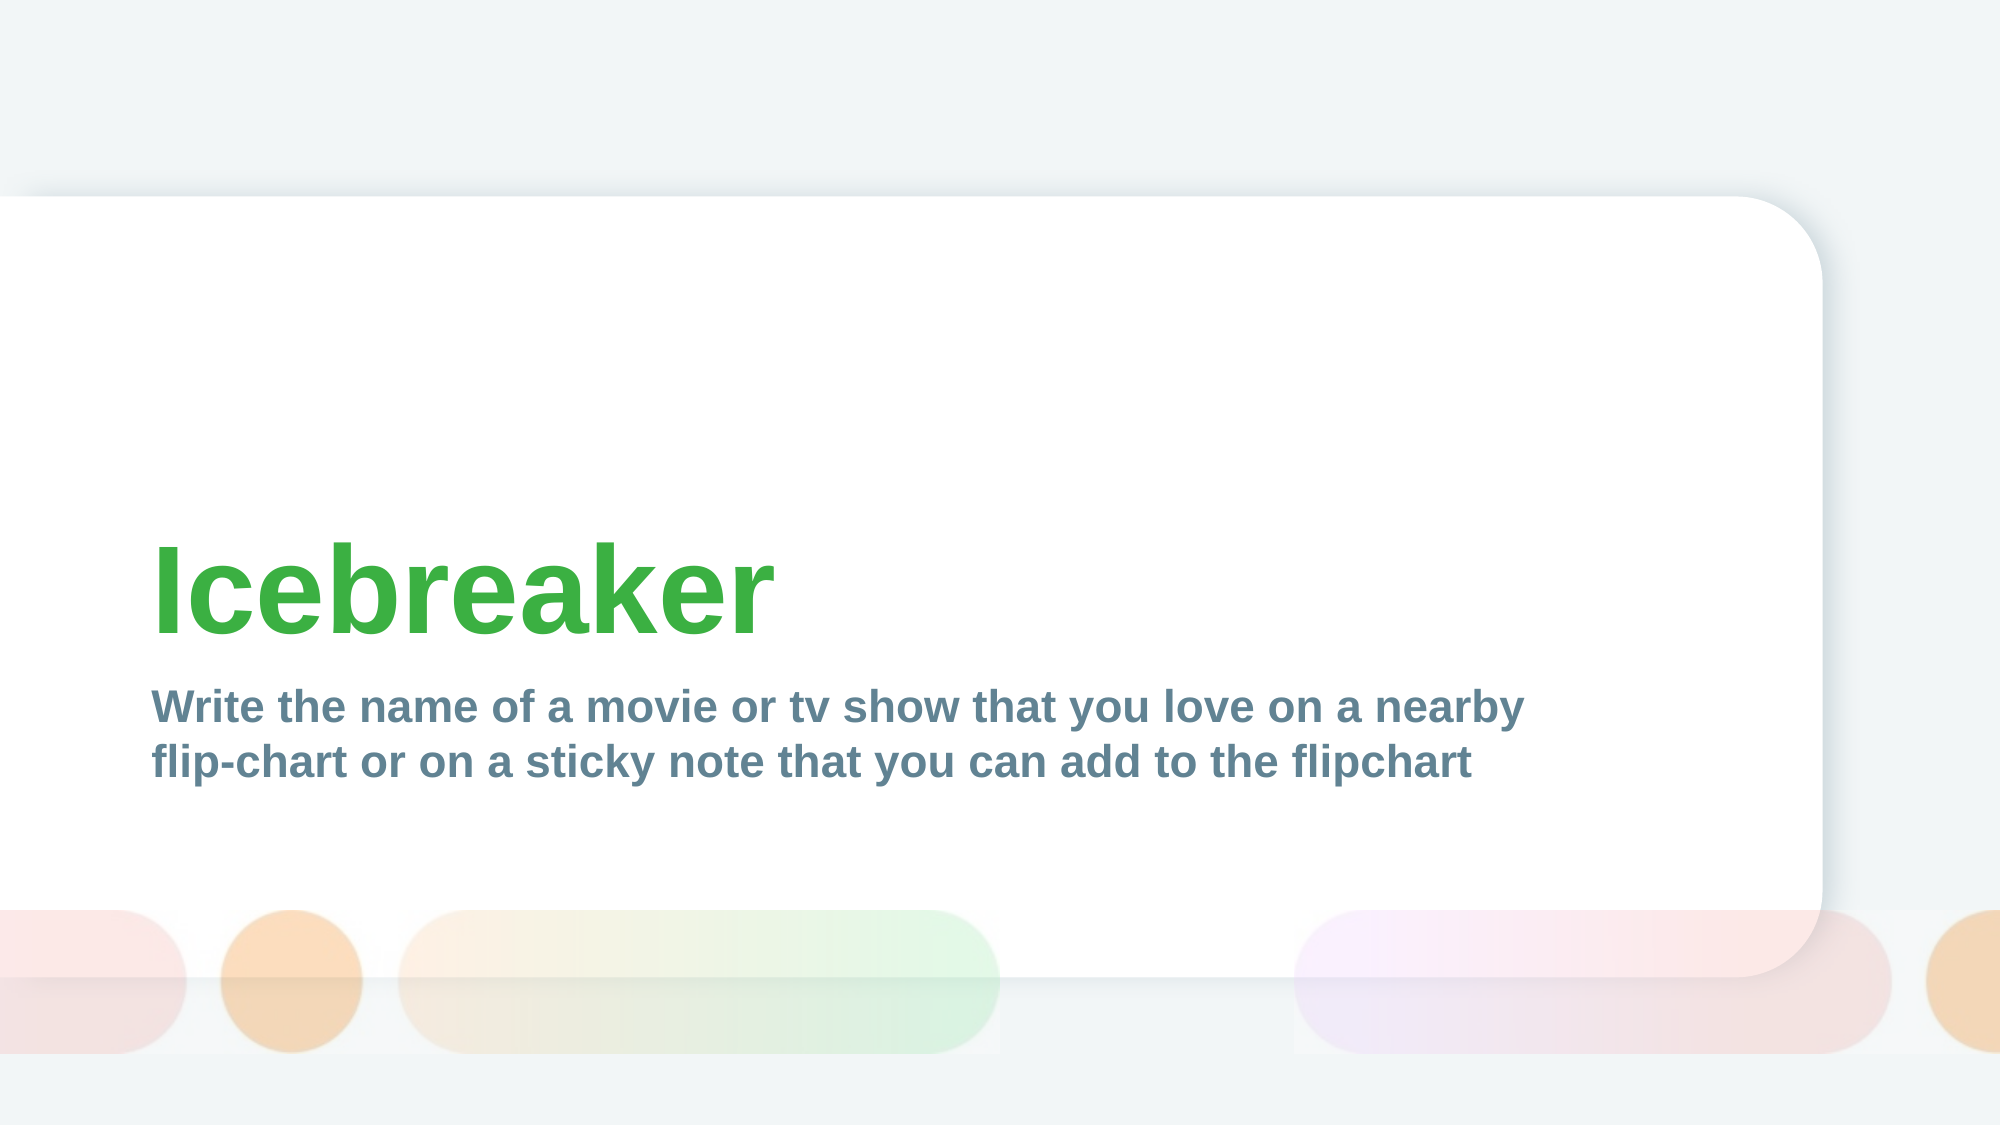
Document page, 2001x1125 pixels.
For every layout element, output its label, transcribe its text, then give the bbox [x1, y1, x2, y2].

list Write the name of a movie or tv show that you love on a nearby flip-chart or on a sticky note that you can add to the flipchart ​ [136, 668, 1611, 823]
title Icebreaker [136, 313, 1729, 666]
